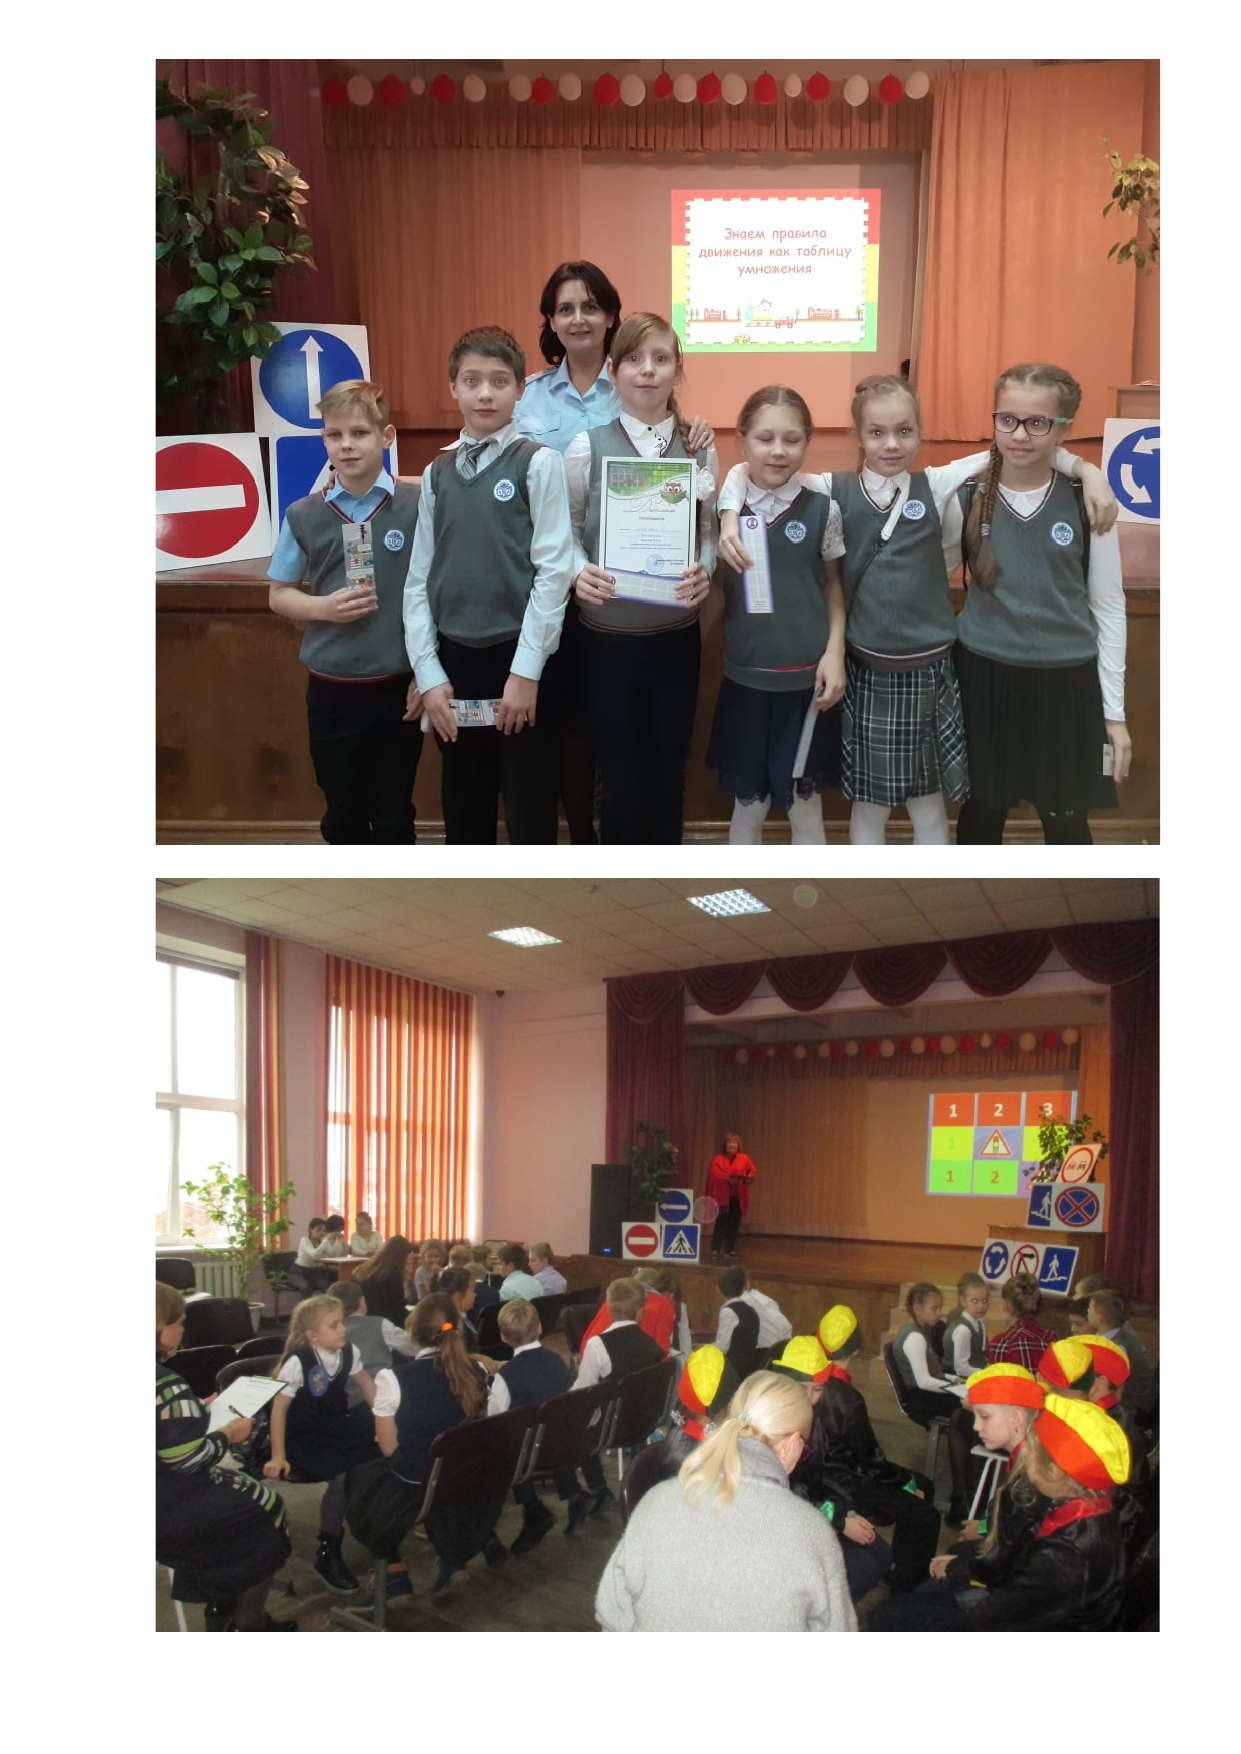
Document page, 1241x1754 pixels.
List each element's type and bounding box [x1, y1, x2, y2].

picture [155, 878, 1160, 1632]
picture [155, 59, 1161, 845]
